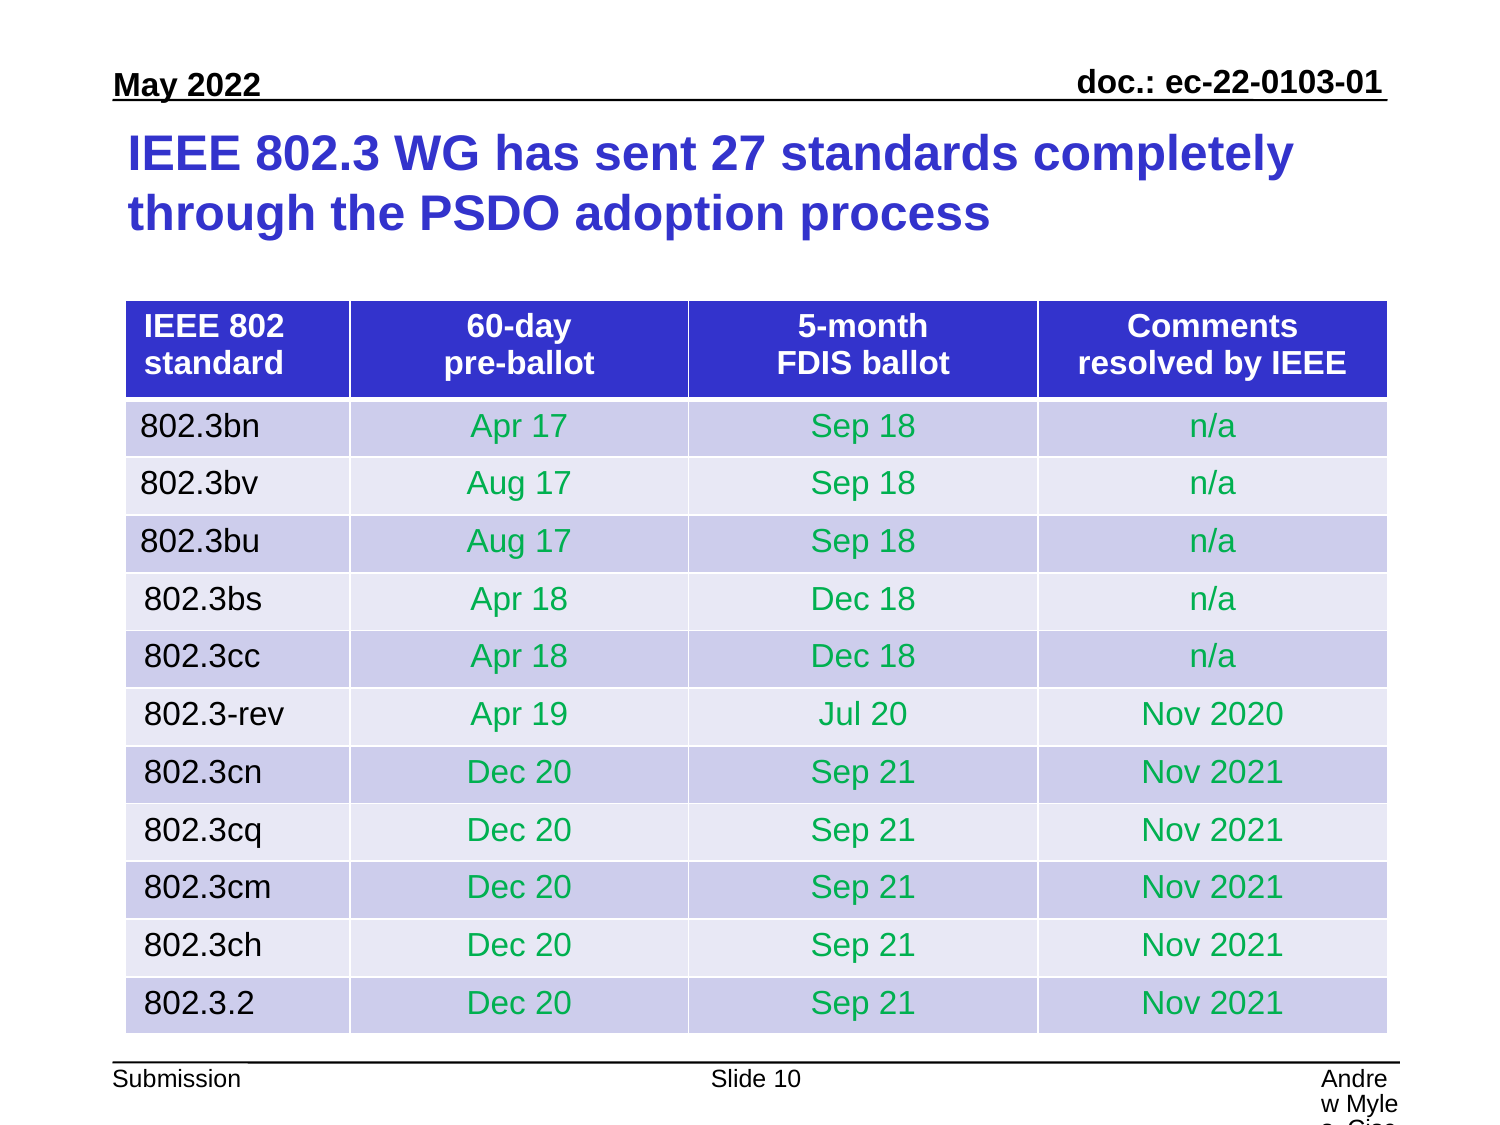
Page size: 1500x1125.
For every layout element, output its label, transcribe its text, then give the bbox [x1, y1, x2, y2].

table_cell Aug 17 [351, 458, 688, 514]
table_cell Nov 2021 [1039, 747, 1387, 803]
table_cell n/a [1039, 402, 1387, 456]
table_cell 802.3bs [126, 574, 349, 630]
table_cell Sep 18 [689, 458, 1037, 514]
table_cell 802.3cm [126, 862, 349, 918]
table_cell Nov 2021 [1039, 978, 1387, 1033]
table_cell Sep 18 [689, 516, 1037, 572]
table_cell Aug 17 [351, 516, 688, 572]
table_cell Dec 20 [351, 804, 688, 860]
table_cell n/a [1039, 458, 1387, 514]
table_header Comments resolved by IEEE [1039, 301, 1387, 397]
table_cell Dec 20 [351, 920, 688, 976]
table_cell Nov 2021 [1039, 920, 1387, 976]
table_cell 802.3bu [126, 516, 349, 572]
table_cell Apr 18 [351, 631, 688, 687]
table_cell Sep 21 [689, 920, 1037, 976]
table_cell Sep 21 [689, 804, 1037, 860]
table_cell 802.3.2 [126, 978, 349, 1033]
table_header IEEE 802 standard [126, 301, 349, 397]
table_cell 802.3bn [126, 402, 349, 456]
table_cell 802.3bv [126, 458, 349, 514]
table_cell Dec 18 [689, 574, 1037, 630]
table_cell 802.3cn [126, 747, 349, 803]
slide_number Slide 10 [709, 1061, 803, 1093]
table_cell 802.3ch [126, 920, 349, 976]
table_cell Apr 17 [351, 402, 688, 456]
table_cell 802.3cq [126, 804, 349, 860]
table_header 60-day pre-ballot [351, 301, 688, 397]
table_cell Sep 21 [689, 978, 1037, 1033]
table_cell Nov 2021 [1039, 862, 1387, 918]
table_cell Dec 20 [351, 978, 688, 1033]
table_cell n/a [1039, 631, 1387, 687]
table_cell 802.3-rev [126, 689, 349, 745]
table_cell Dec 20 [351, 747, 688, 803]
footer Andrew Myles, Cisco [1320, 1061, 1402, 1093]
table_cell Jul 20 [689, 689, 1037, 745]
table_cell Sep 21 [689, 862, 1037, 918]
table_cell Dec 18 [689, 631, 1037, 687]
table_cell Dec 20 [351, 862, 688, 918]
table_cell Nov 2021 [1039, 804, 1387, 860]
table_cell Apr 19 [351, 689, 688, 745]
table_header 5-month FDIS ballot [689, 301, 1037, 397]
table_cell Sep 21 [689, 747, 1037, 803]
table_cell Sep 18 [689, 402, 1037, 456]
title IEEE 802.3 WG has sent 27 standards completely through the PSDO adoption process [112, 112, 1388, 288]
table_cell n/a [1039, 516, 1387, 572]
table_cell Apr 18 [351, 574, 688, 630]
table_cell 802.3cc [126, 631, 349, 687]
table_cell Nov 2020 [1039, 689, 1387, 745]
table_cell n/a [1039, 574, 1387, 630]
